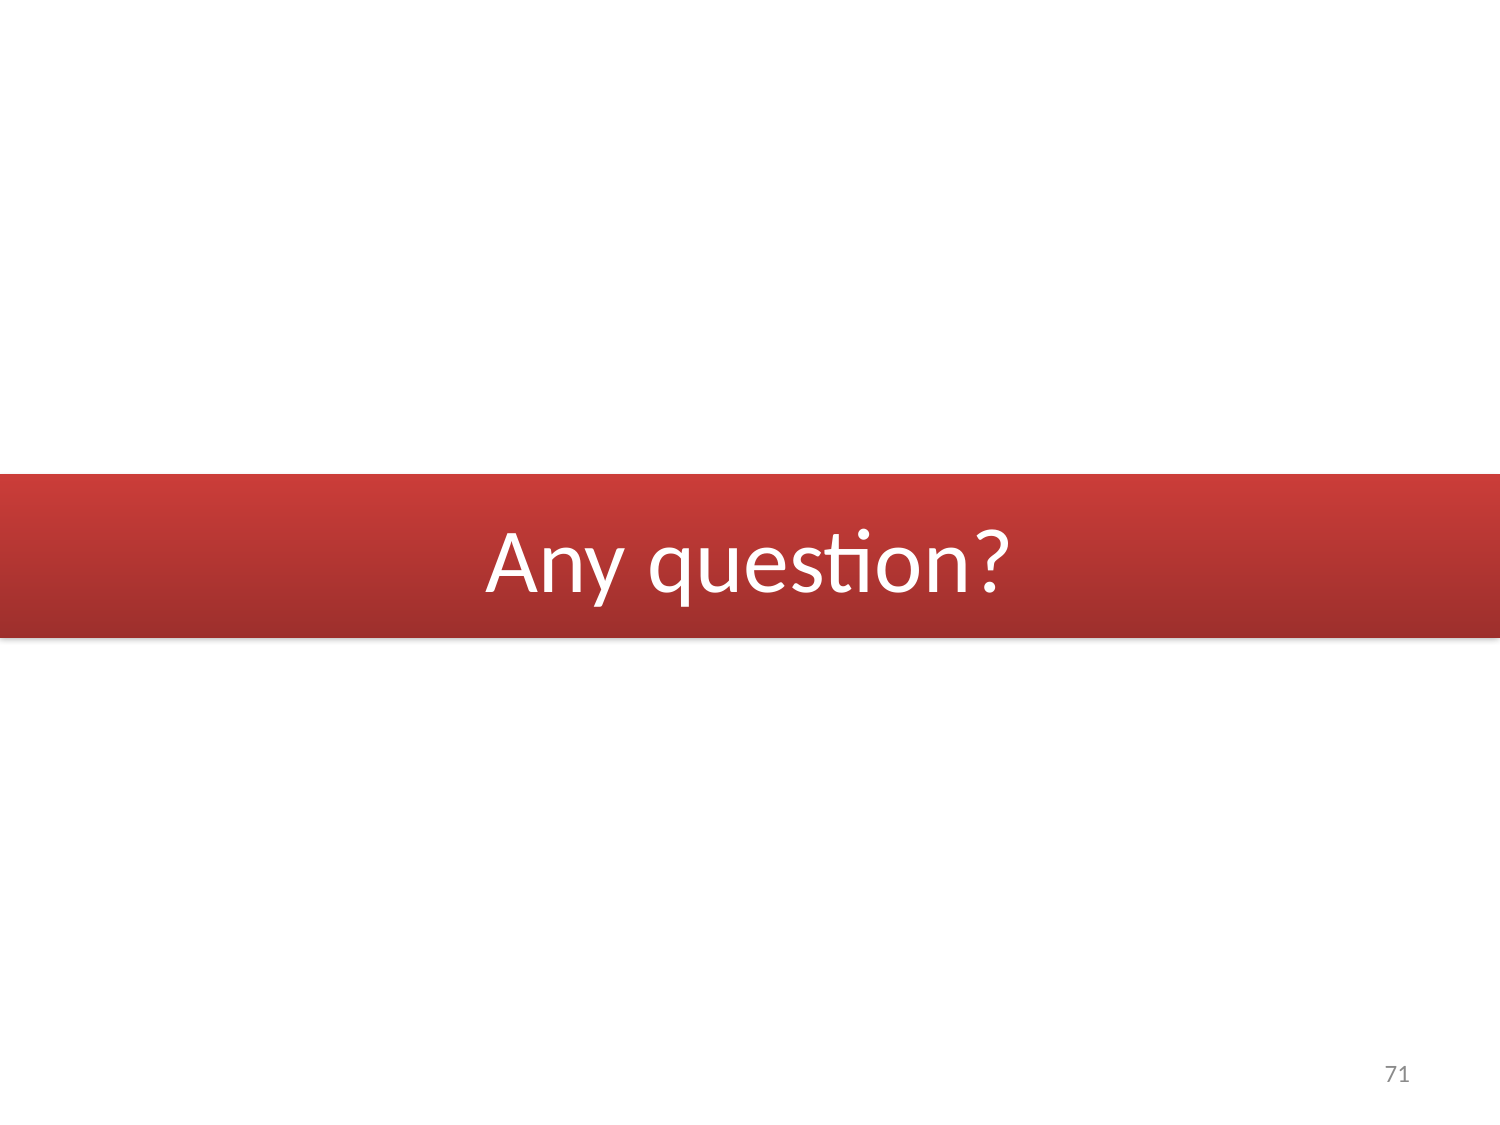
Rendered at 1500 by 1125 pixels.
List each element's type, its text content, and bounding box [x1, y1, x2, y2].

title Any question? [0, 474, 1500, 638]
slide_number 71 [1074, 1042, 1425, 1103]
